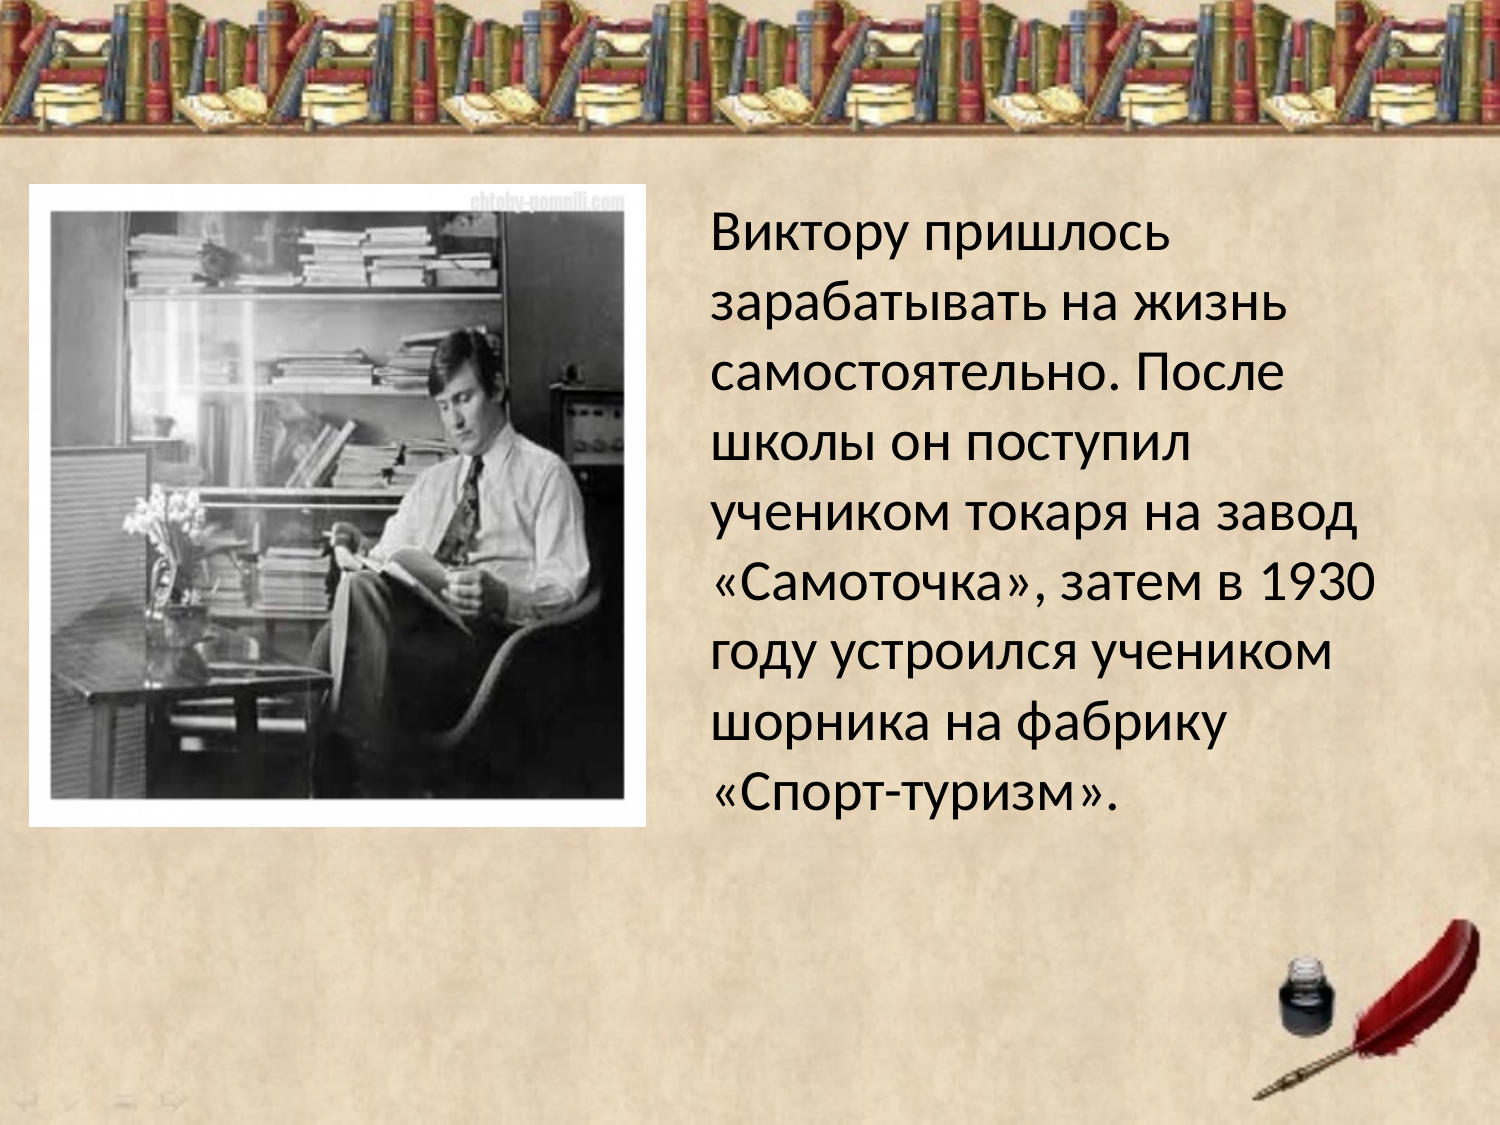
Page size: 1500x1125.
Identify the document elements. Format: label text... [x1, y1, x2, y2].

picture [0, 0, 1500, 1125]
text_box Виктору пришлось зарабатывать на жизнь самостоятельно. После школы он поступил учеником токаря на завод «Самоточка», затем в 1930 году устроился учеником шорника на фабрику «Спорт-туризм». [695, 184, 1446, 830]
